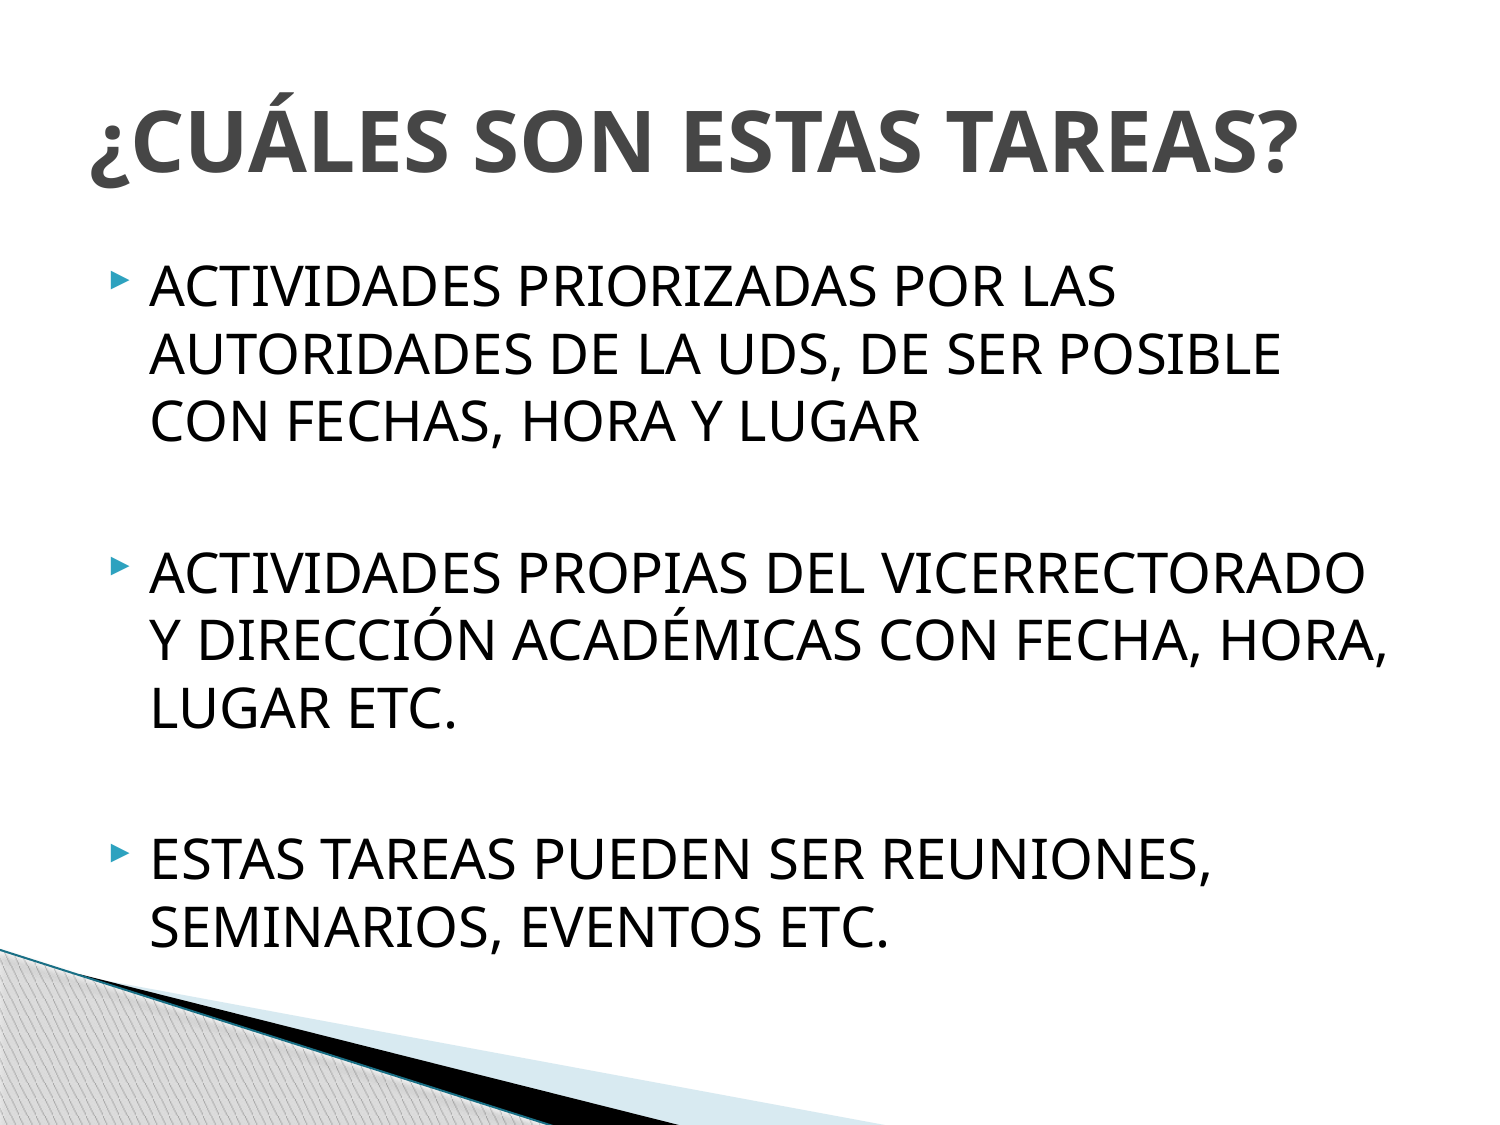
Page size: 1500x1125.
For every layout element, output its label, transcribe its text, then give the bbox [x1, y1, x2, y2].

list ACTIVIDADES PRIORIZADAS POR LAS AUTORIDADES DE LA UDS, DE SER POSIBLE CON FECHAS, HORA Y LUGAR ACTIVIDADES PROPIAS DEL VICERRECTORADO Y DIRECCIÓN ACADÉMICAS CON FECHA, HORA, LUGAR ETC. ESTAS TAREAS PUEDEN SER REUNIONES, SEMINARIOS, EVENTOS ETC. [75, 243, 1425, 986]
title ¿CUÁLES SON ESTAS TAREAS? [75, 45, 1425, 233]
